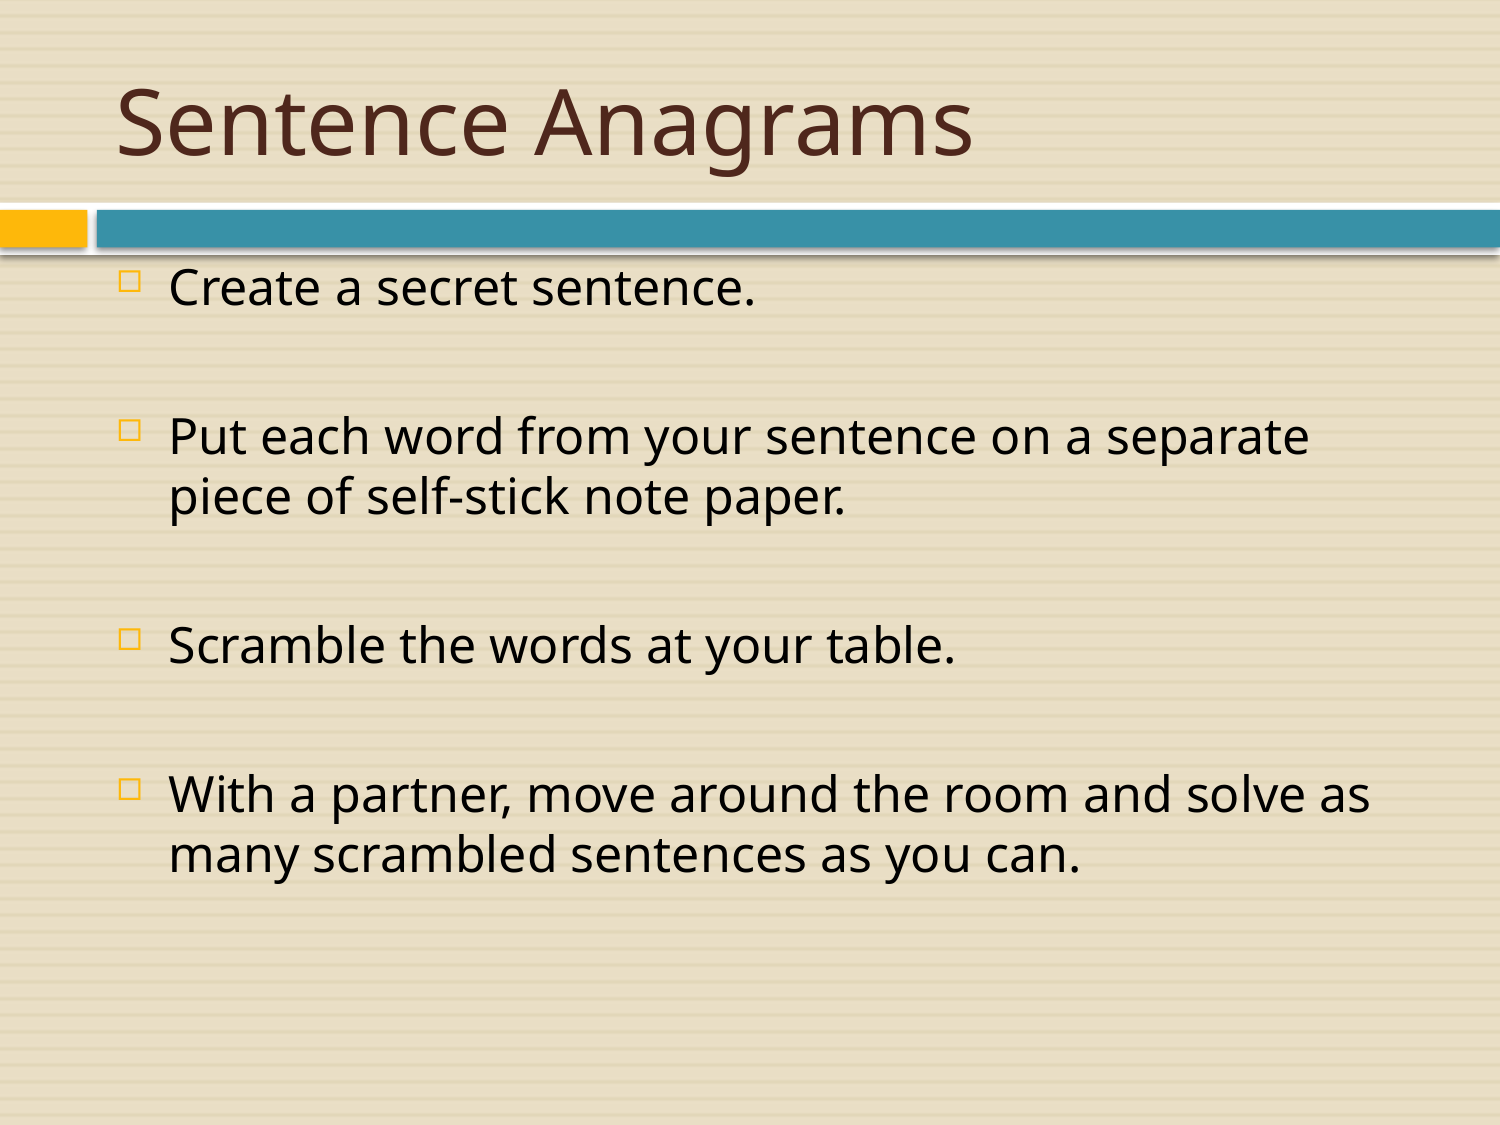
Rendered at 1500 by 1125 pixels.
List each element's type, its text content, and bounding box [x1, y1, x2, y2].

title Sentence Anagrams [100, 37, 1439, 201]
list Create a secret sentence. Put each word from your sentence on a separate piece of self-stick note paper. Scramble the words at your table. With a partner, move around the room and solve as many scrambled sentences as you can. [101, 247, 1452, 1051]
